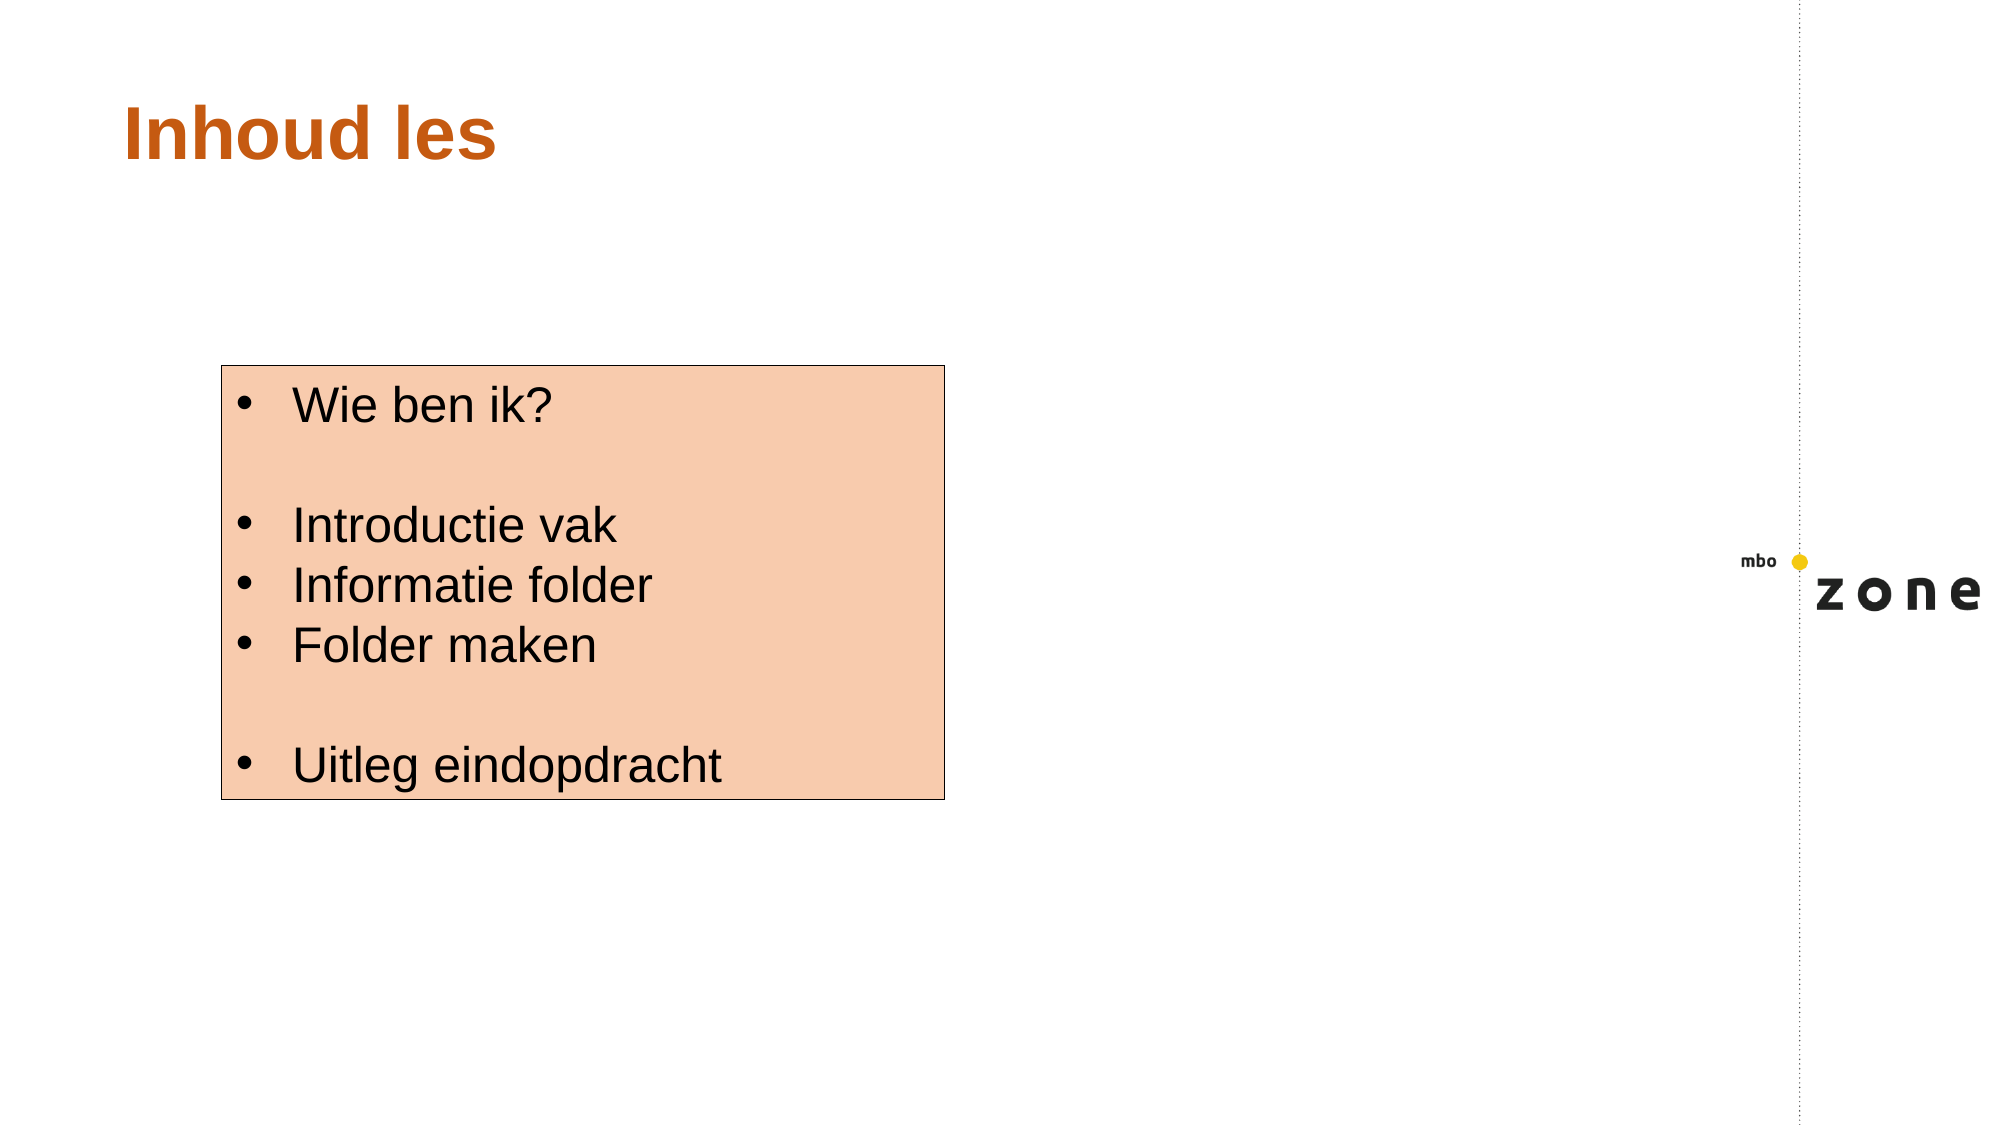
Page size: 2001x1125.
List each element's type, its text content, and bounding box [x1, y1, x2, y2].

picture [1596, 0, 2001, 1125]
text_box Wie ben ik? Introductie vak Informatie folder Folder maken Uitleg eindopdracht [221, 365, 945, 800]
title Inhoud les [124, 94, 1607, 272]
